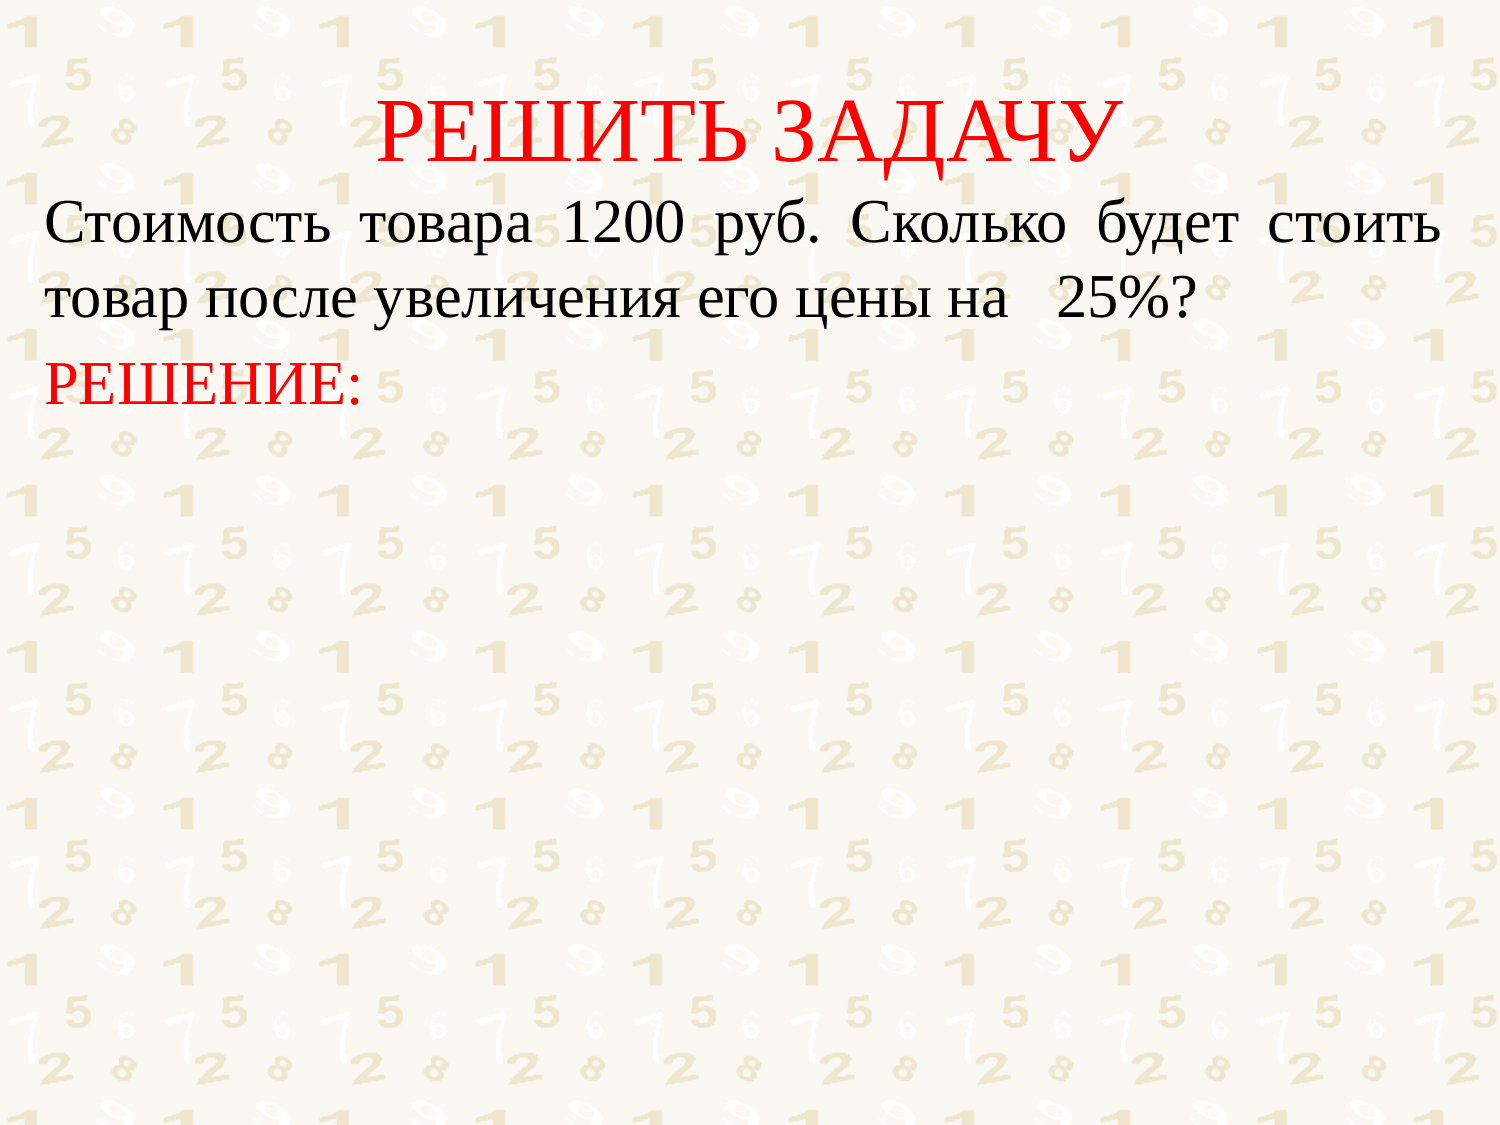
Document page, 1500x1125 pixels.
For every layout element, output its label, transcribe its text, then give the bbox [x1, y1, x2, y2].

picture [0, 0, 1500, 1125]
title РЕШИТЬ ЗАДАЧУ [112, 30, 1388, 172]
list Стоимость товара 1200 руб. Сколько будет стоить товар после увеличения его цены на 25%? РЕШЕНИЕ: [29, 172, 1459, 848]
